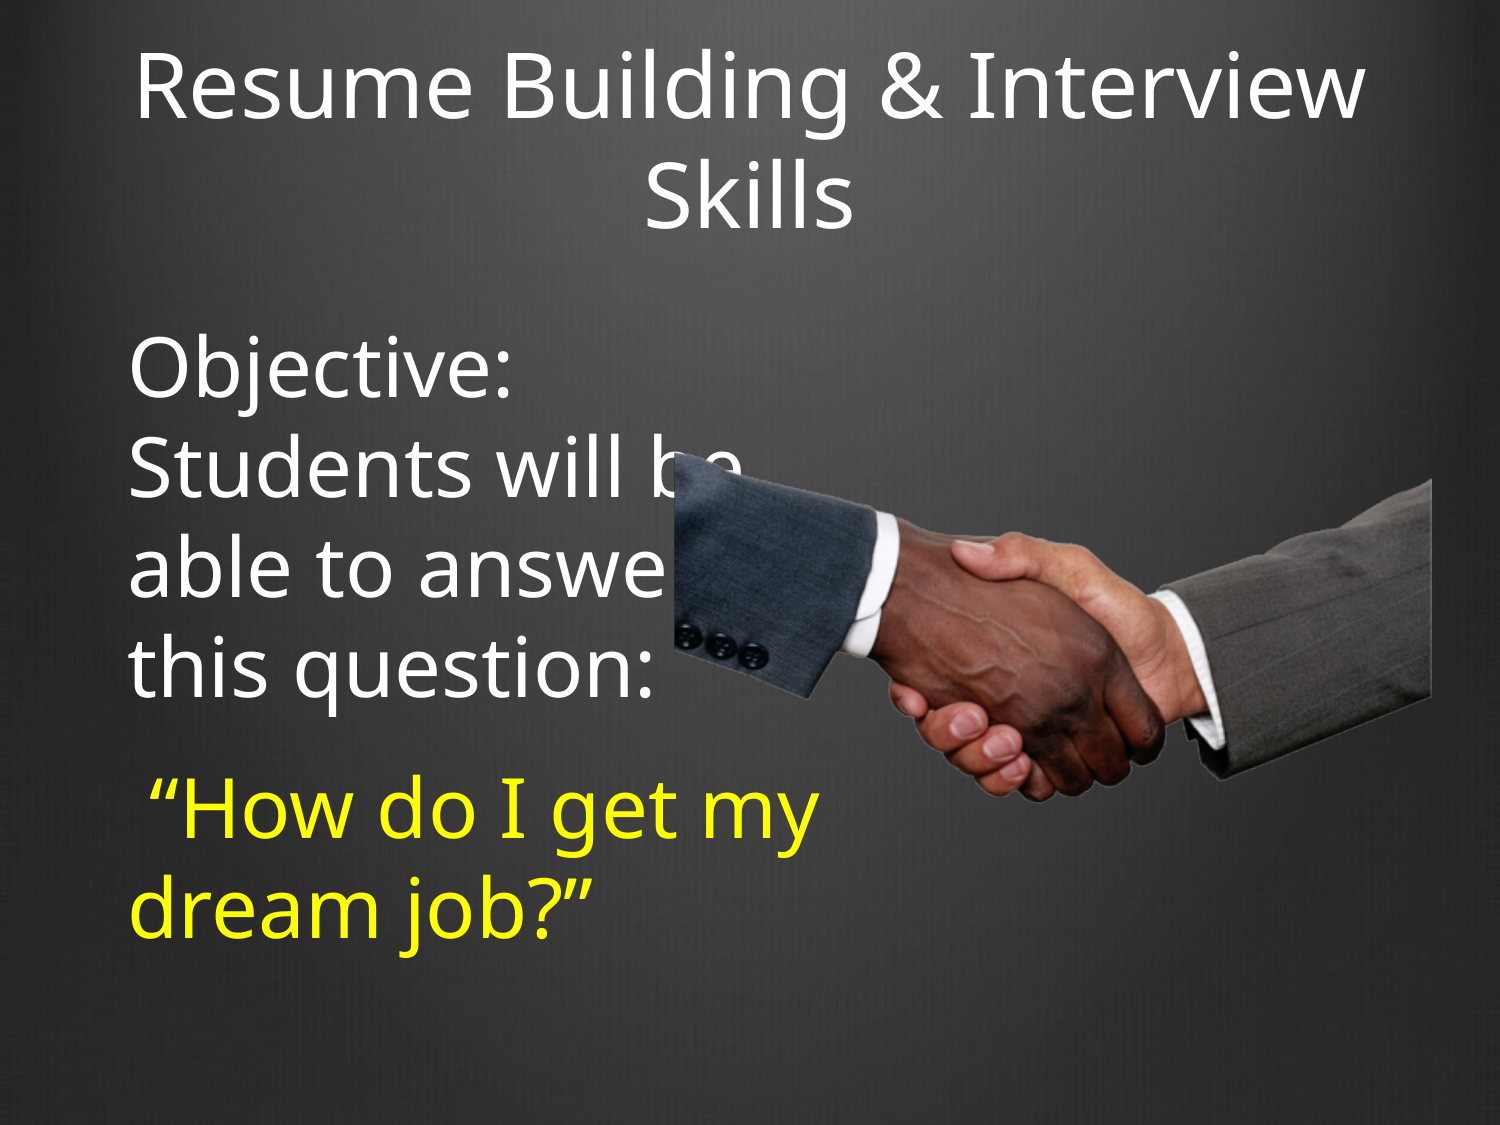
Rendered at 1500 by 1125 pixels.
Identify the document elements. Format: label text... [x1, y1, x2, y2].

title Resume Building & Interview Skills [112, 19, 1388, 255]
list Objective: Students will be able to answer this question: “How do I get my dream job?” [112, 306, 858, 1005]
picture [673, 448, 1432, 806]
